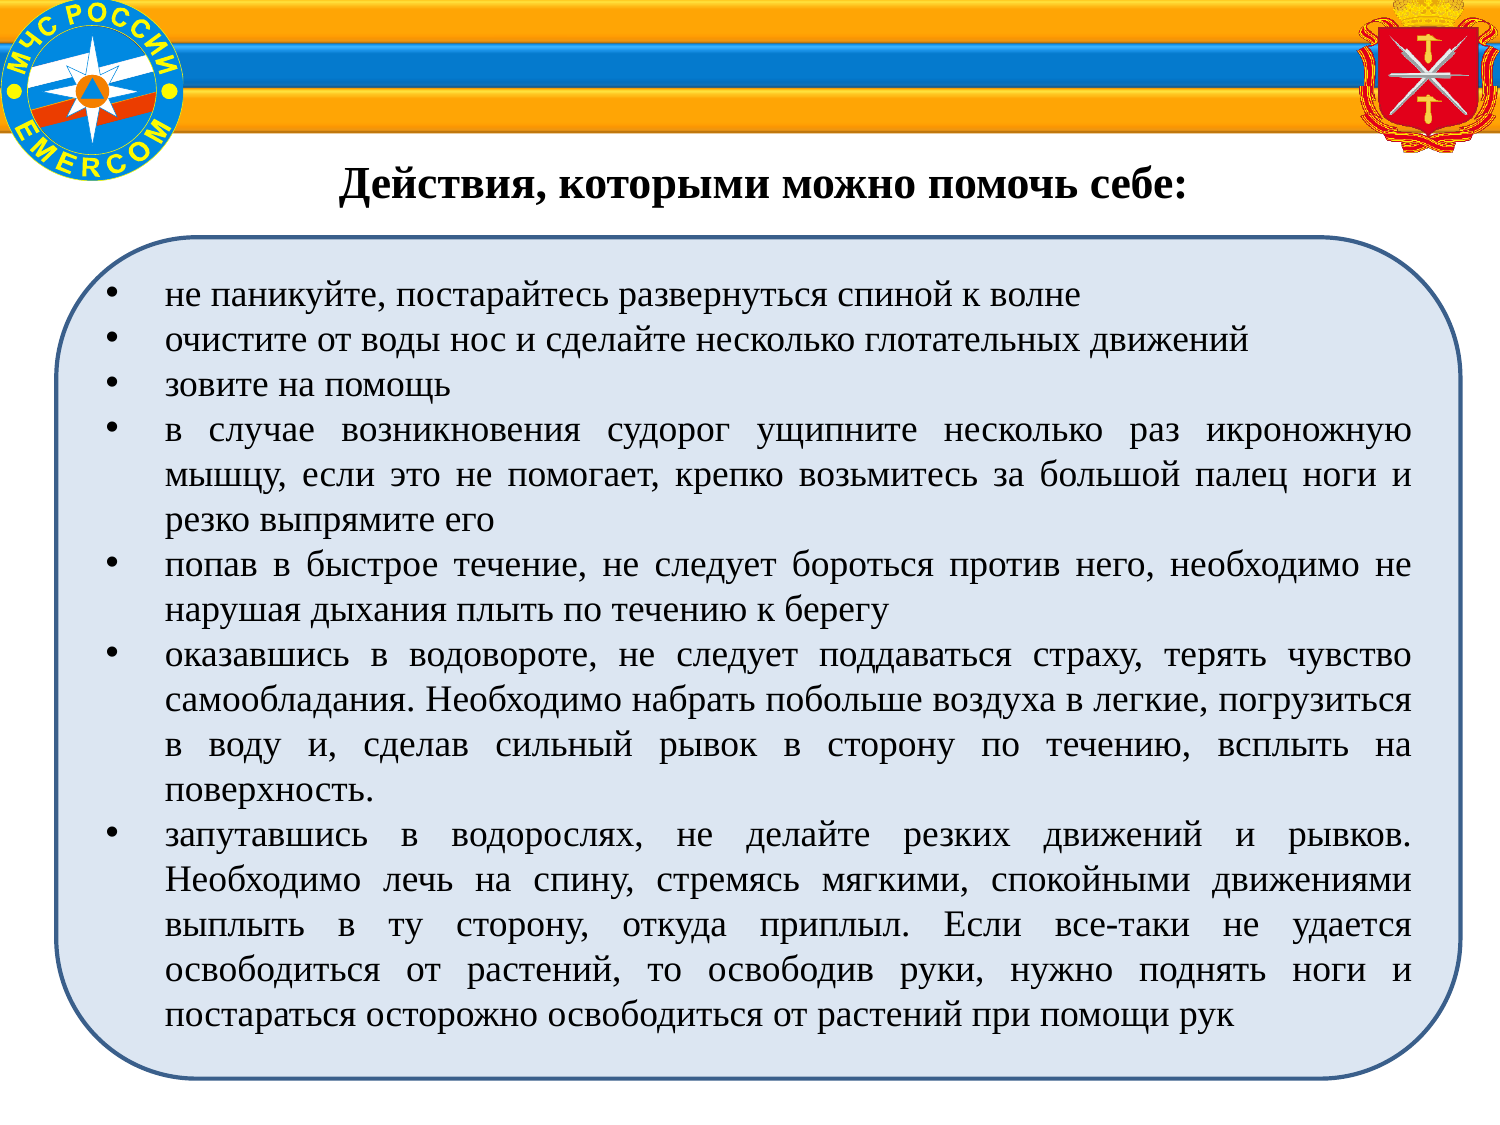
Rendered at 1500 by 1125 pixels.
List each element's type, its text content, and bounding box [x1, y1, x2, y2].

picture [0, 0, 1500, 181]
text_box [116, 235, 1401, 260]
text_box Действия, которыми можно помочь себе: [183, 144, 1345, 216]
text_box [1429, 285, 1463, 1031]
text_box не паникуйте, постарайтесь развернуться спиной к волне очистите от воды нос и сделайте несколько глотательных движений зовите на помощь в случае возникновения судорог ущипните несколько раз икроножную мышцу, если это не помогает, крепко возьмитесь за большой палец ноги и резко выпрямите его попав в быстрое течение, не следует бороться против него, необходимо не нарушая дыхания плыть по течению к берегу оказавшись в водовороте, не следует поддаваться страху, терять чувство самообладания. Необходимо набрать побольше воздуха в легкие, погрузиться в воду и, сделав сильный рывок в сторону по течению, всплыть на поверхность. запутавшись в водорослях, не делайте резких движений и рывков. Необходимо лечь на спину, стремясь мягкими, спокойными движениями выплыть в ту сторону, откуда приплыл. Если все-таки не удается освободиться от растений, то освободив руки, нужно поднять ноги и постараться осторожно освободиться от растений при помощи рук [56, 260, 1429, 1042]
text_box [98, 1042, 1418, 1081]
